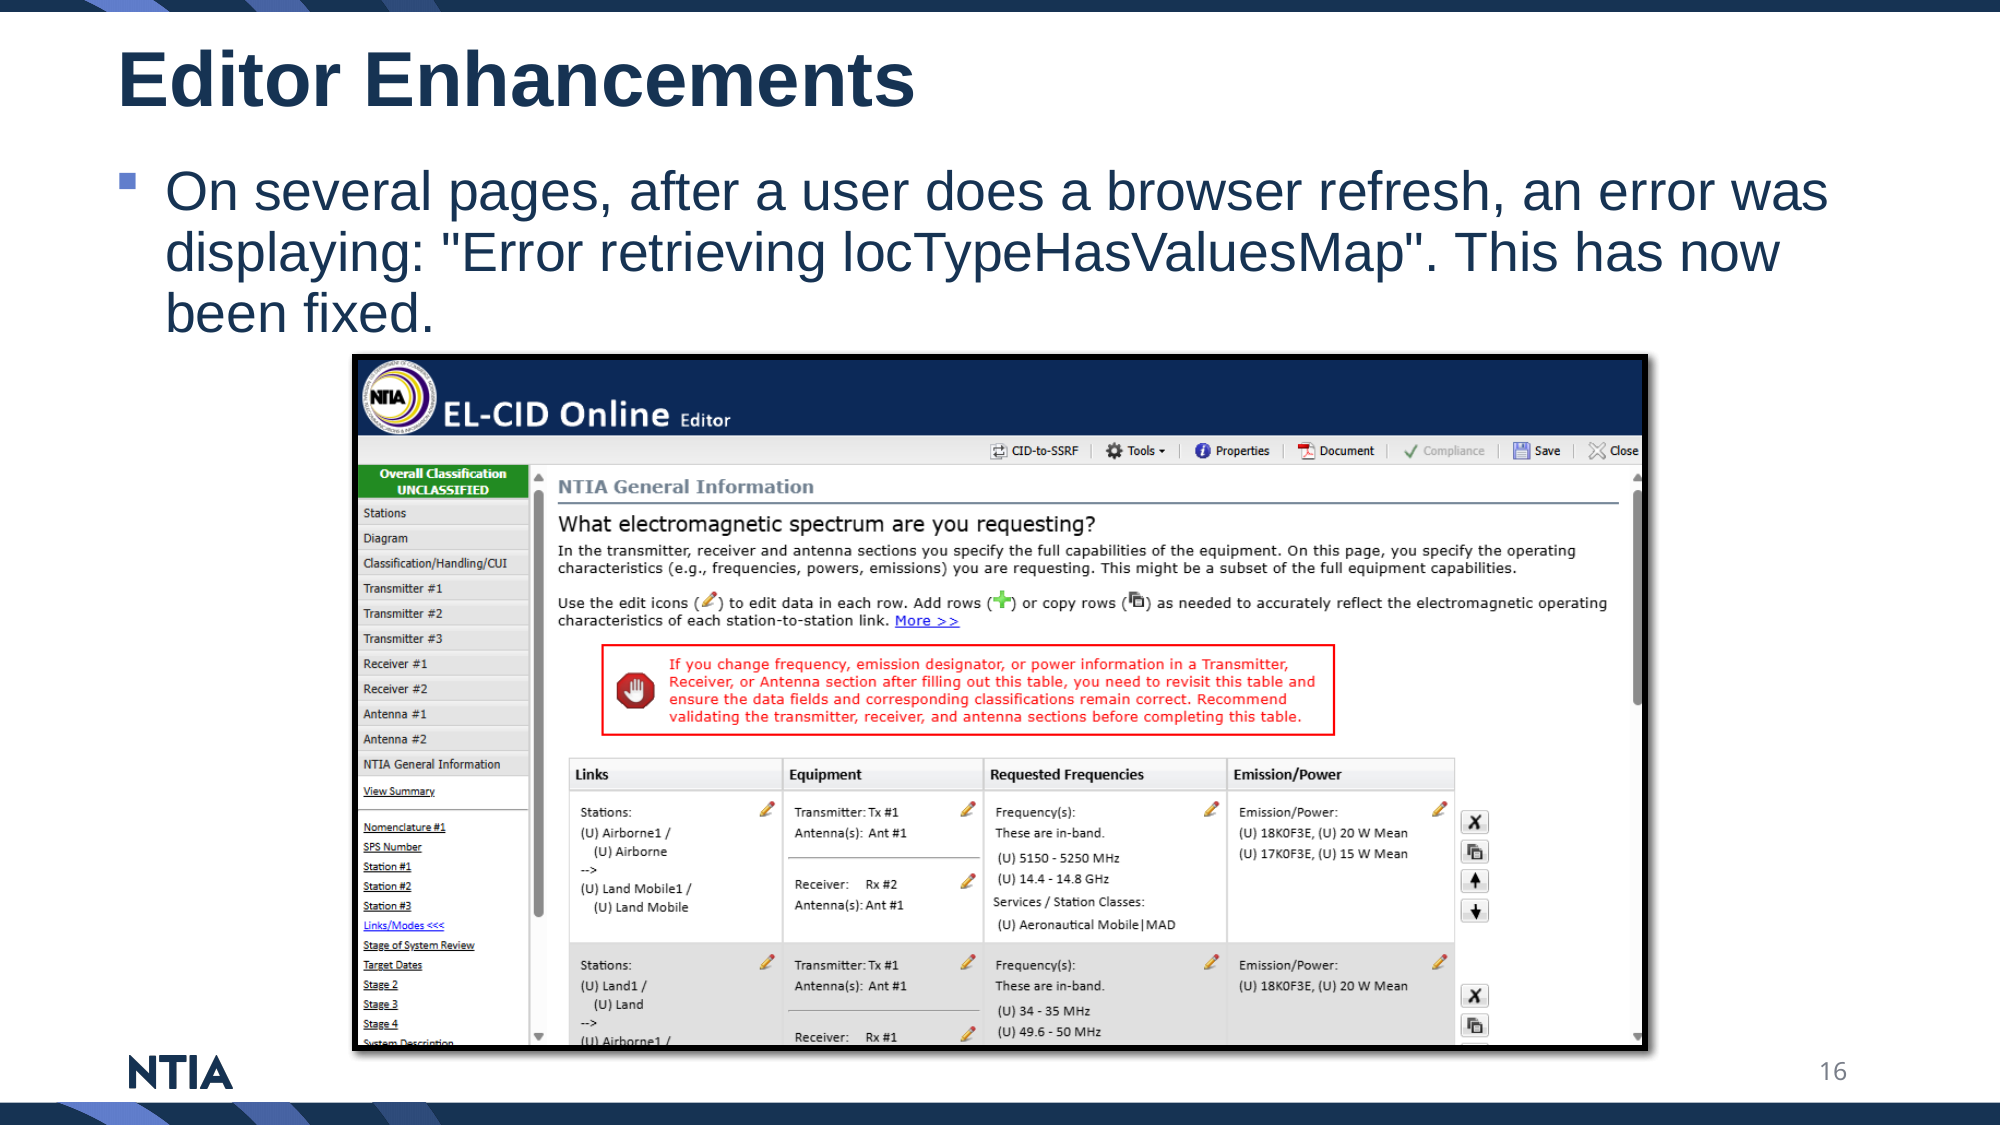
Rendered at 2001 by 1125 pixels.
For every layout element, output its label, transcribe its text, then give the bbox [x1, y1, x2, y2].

picture [0, 0, 471, 12]
picture [129, 1055, 233, 1089]
picture [357, 359, 1643, 1046]
slide_number 16 [1412, 1042, 1863, 1103]
list On several pages, after a user does a browser refresh, an error was displaying: "Error retrieving locTypeHasValuesMap". This has now been fixed. [99, 152, 1879, 1029]
title Editor Enhancements [99, 14, 938, 139]
picture [0, 1102, 471, 1125]
